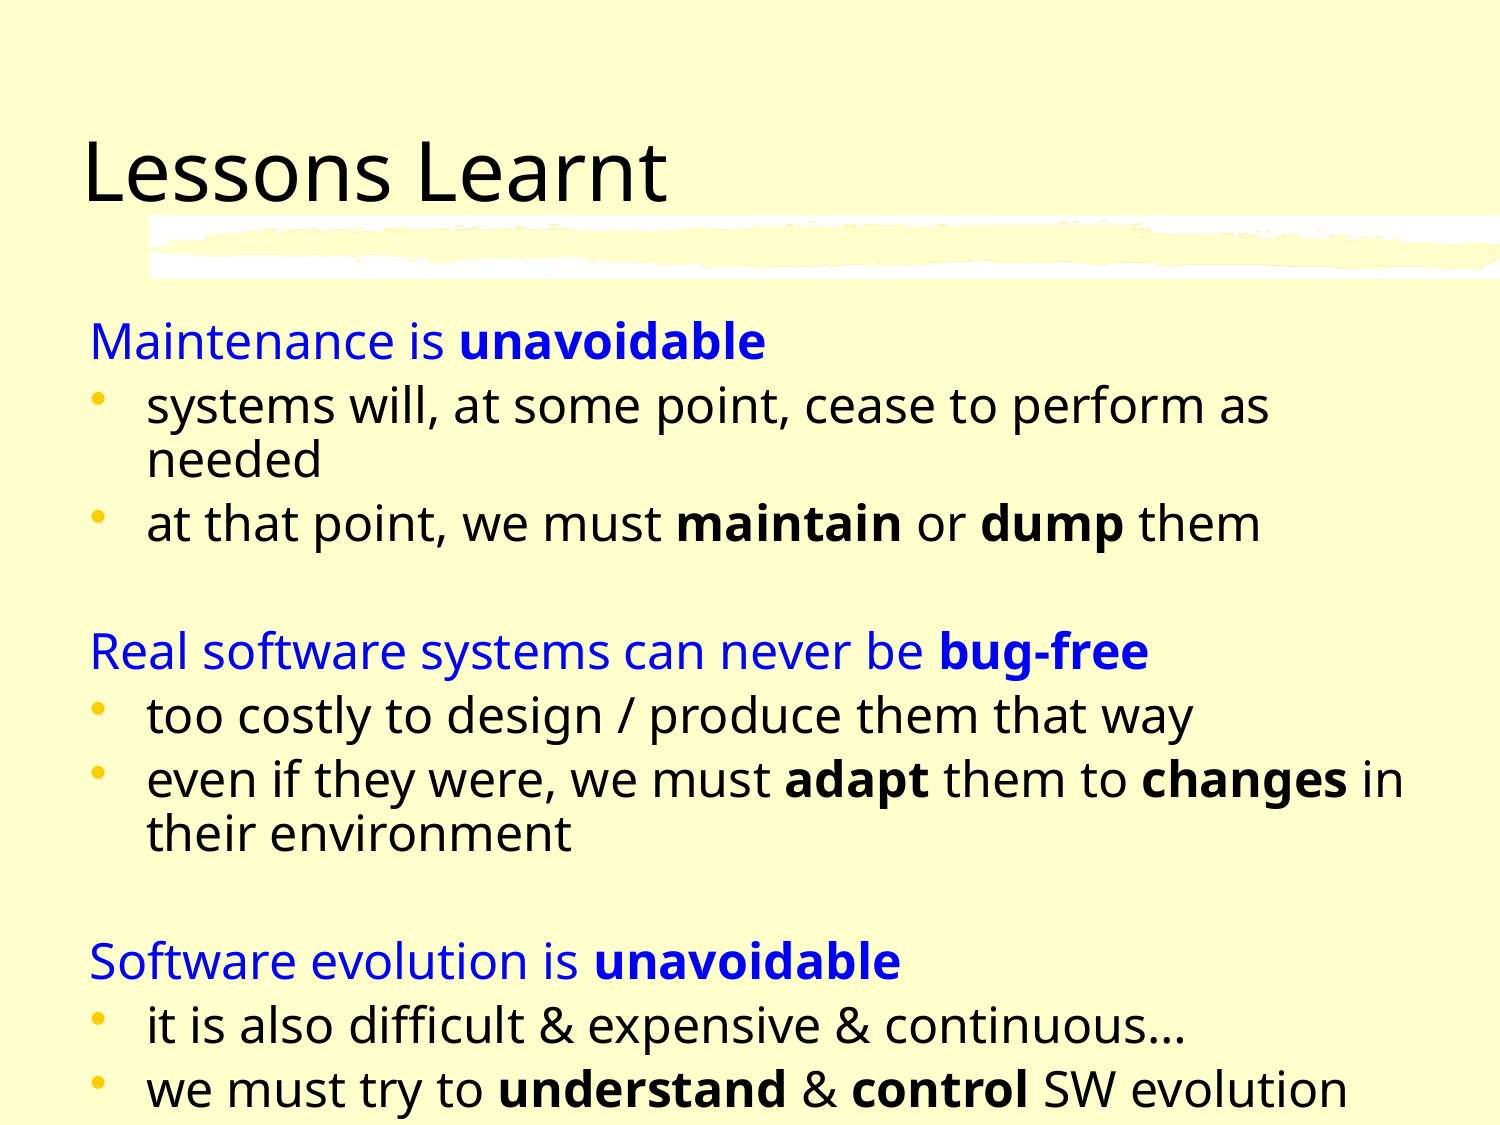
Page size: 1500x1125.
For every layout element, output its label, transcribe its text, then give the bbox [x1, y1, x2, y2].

text_box Maintenance is unavoidable systems will, at some point, cease to perform as needed at that point, we must maintain or dump them Real software systems can never be bug-free too costly to design / produce them that way even if they were, we must adapt them to changes in their environment Software evolution is unavoidable it is also difficult & expensive & continuous… we must try to understand & control SW evolution [74, 309, 1471, 1094]
title Lessons Learnt [66, 37, 1342, 225]
